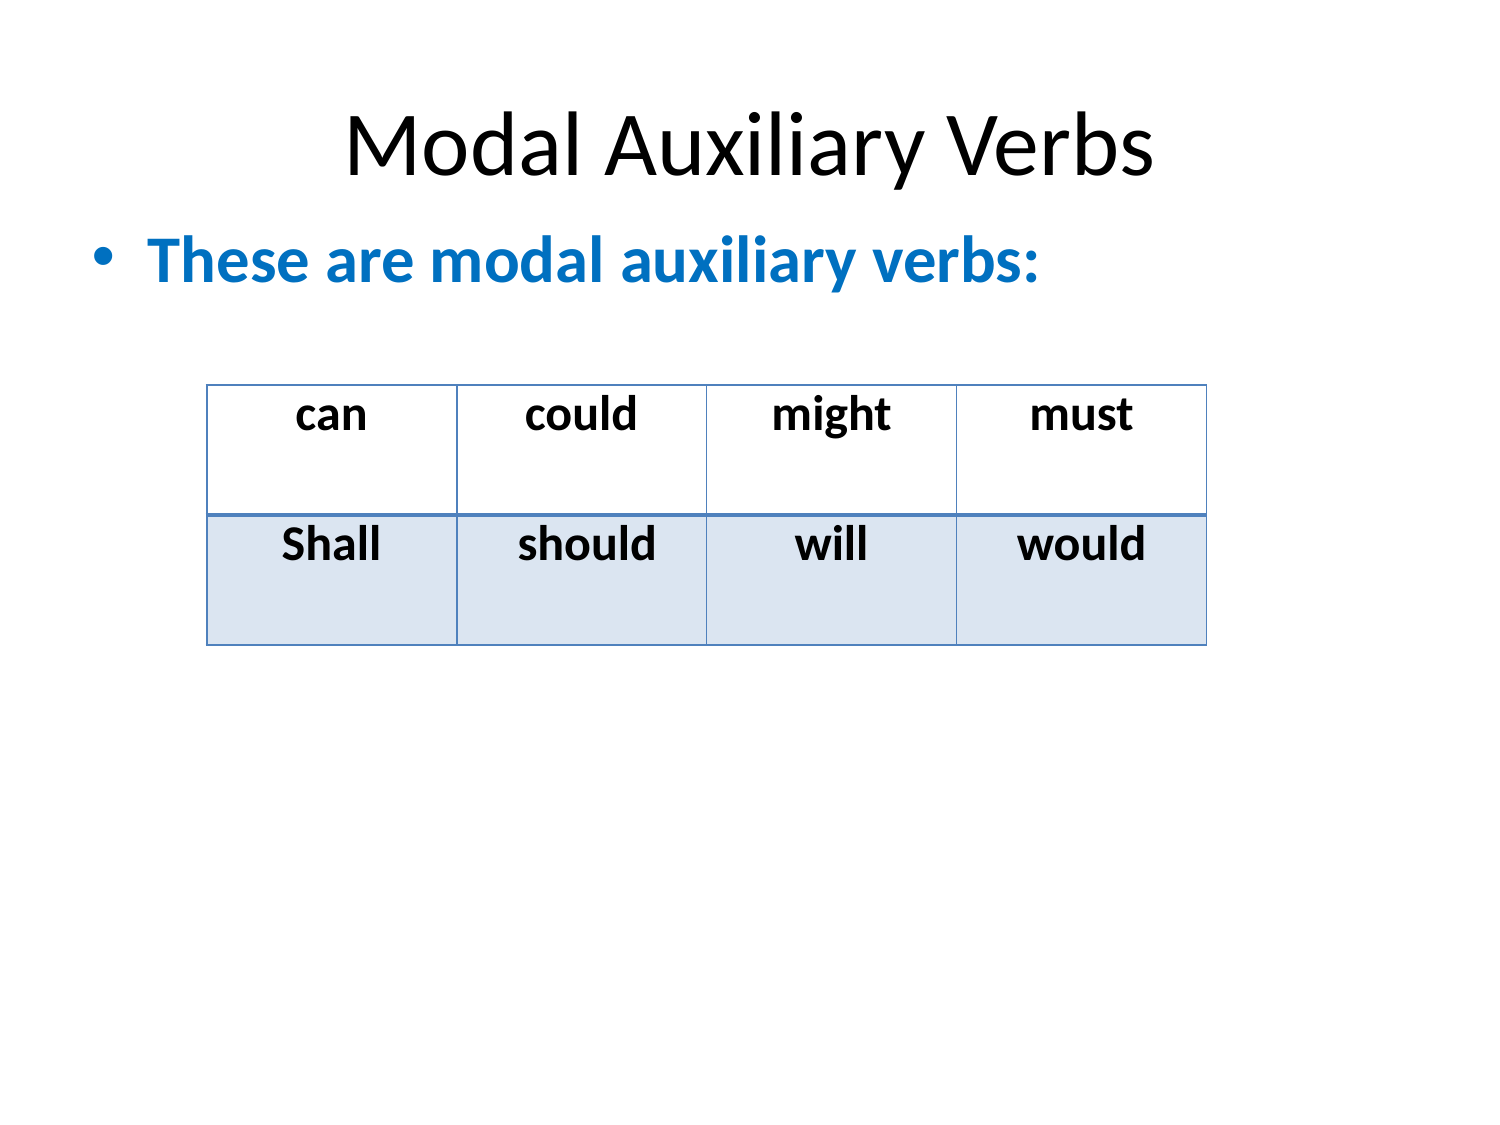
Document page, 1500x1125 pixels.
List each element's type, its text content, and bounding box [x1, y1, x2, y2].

table_header might [707, 386, 956, 513]
title Modal Auxiliary Verbs [75, 45, 1425, 233]
list These are modal auxiliary verbs: [76, 208, 1425, 1005]
table_cell should [458, 517, 706, 644]
table_cell will [707, 517, 956, 644]
table_cell Shall [208, 517, 456, 644]
table_cell would [957, 517, 1206, 644]
table_header must [957, 386, 1206, 513]
table_header could [458, 386, 706, 513]
table_header can [208, 386, 456, 513]
